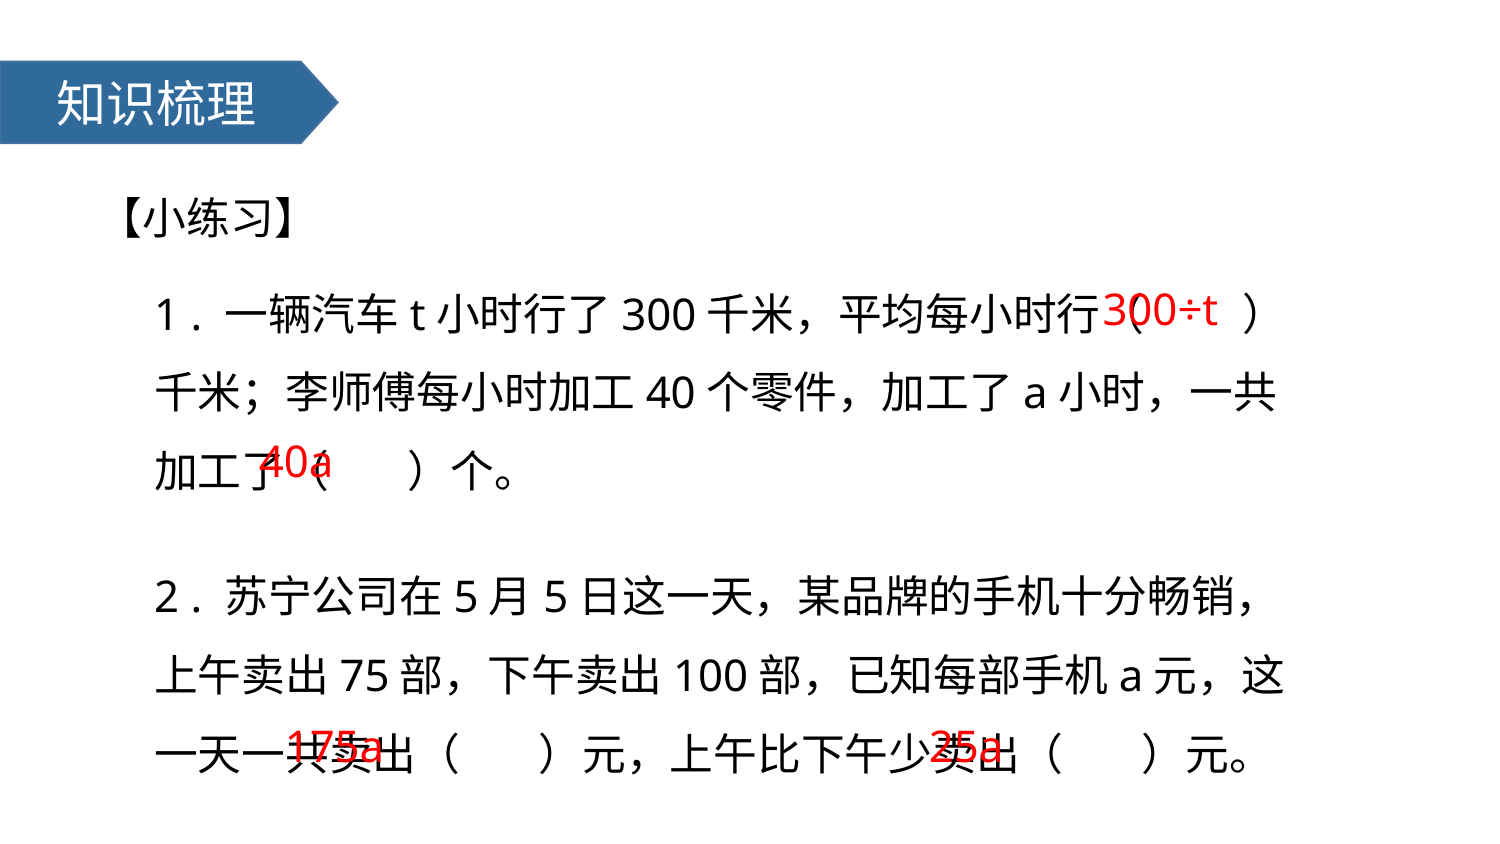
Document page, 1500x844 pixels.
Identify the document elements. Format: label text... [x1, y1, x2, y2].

text_box 【小练习】 [87, 158, 347, 249]
text_box 知识梳理 [0, 61, 338, 144]
text_box 1 . 一辆汽车t小时行了300千米，平均每小时行（ ）千米；李师傅每小时加工40个零件，加工了a小时，一共加工了（ ）个。 [142, 254, 1331, 502]
text_box 40a [247, 428, 357, 493]
text_box 25a [917, 713, 1027, 778]
text_box 175a [273, 712, 408, 777]
text_box 2 . 苏宁公司在5月5日这一天，某品牌的手机十分畅销，上午卖出75部，下午卖出100部，已知每部手机a元，这一天一共卖出（ ）元，上午比下午少卖出（ ）元。 [142, 537, 1331, 785]
text_box 300÷t [1091, 276, 1242, 340]
